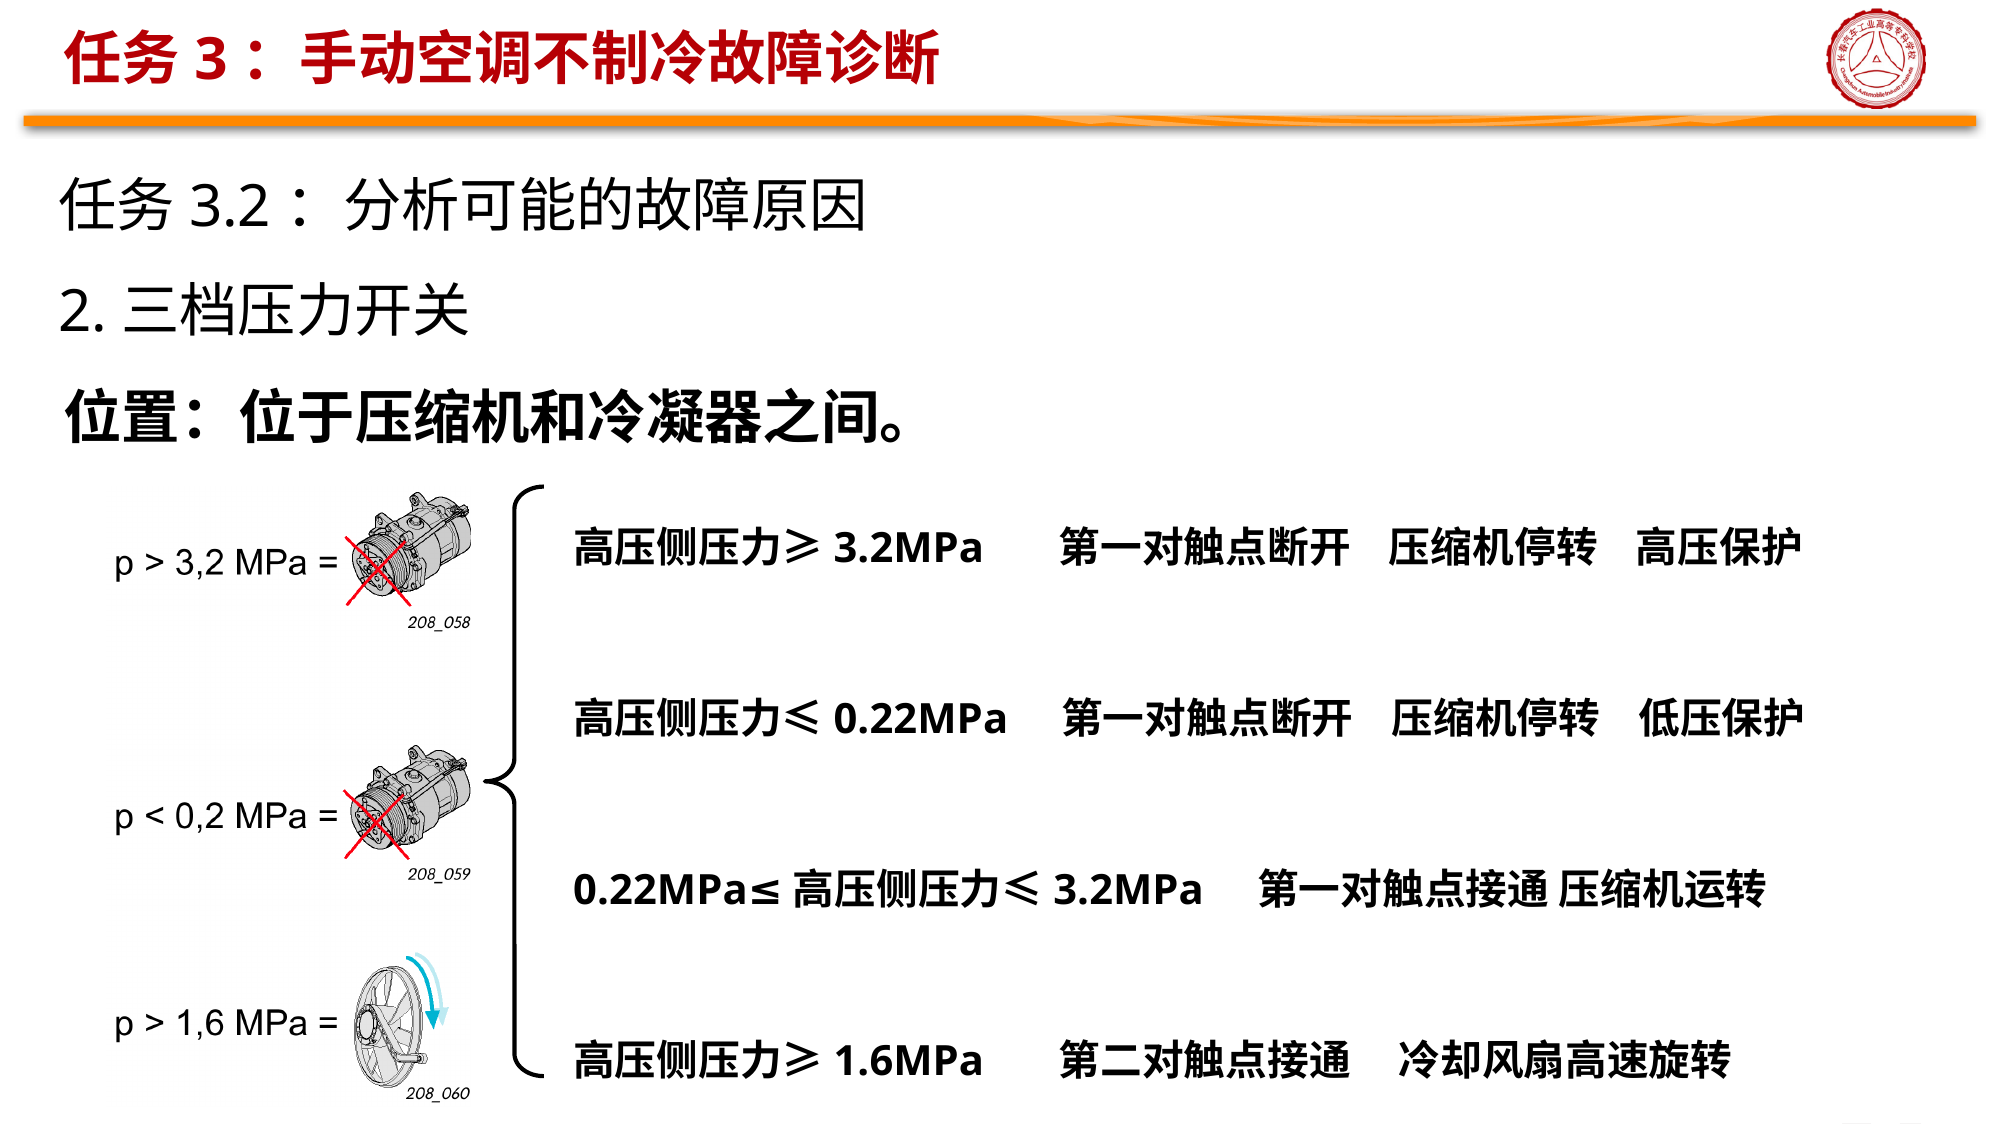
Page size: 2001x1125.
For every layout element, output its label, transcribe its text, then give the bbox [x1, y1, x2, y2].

text_box [484, 486, 544, 1077]
text_box 高压侧压力≥3.2MPa 第一对触点断开 压缩机停转 高压保护 高压侧压力≤0.22MPa 第一对触点断开 压缩机停转 低压保护 0.22MPa≤高压侧压力≤3.2MPa 第一对触点接通 压缩机运转 高压侧压力≥1.6MPa 第二对触点接通 冷却风扇高速旋转 [558, 413, 1917, 1092]
title 任务3：手动空调不制冷故障诊断 [49, 21, 1557, 121]
text_box 位置：位于压缩机和冷凝器之间。 [49, 373, 1290, 458]
picture [106, 486, 471, 1107]
picture [1826, 8, 1926, 109]
text_box 任务3.2：分析可能的故障原因 2.三档压力开关 [43, 125, 1063, 351]
